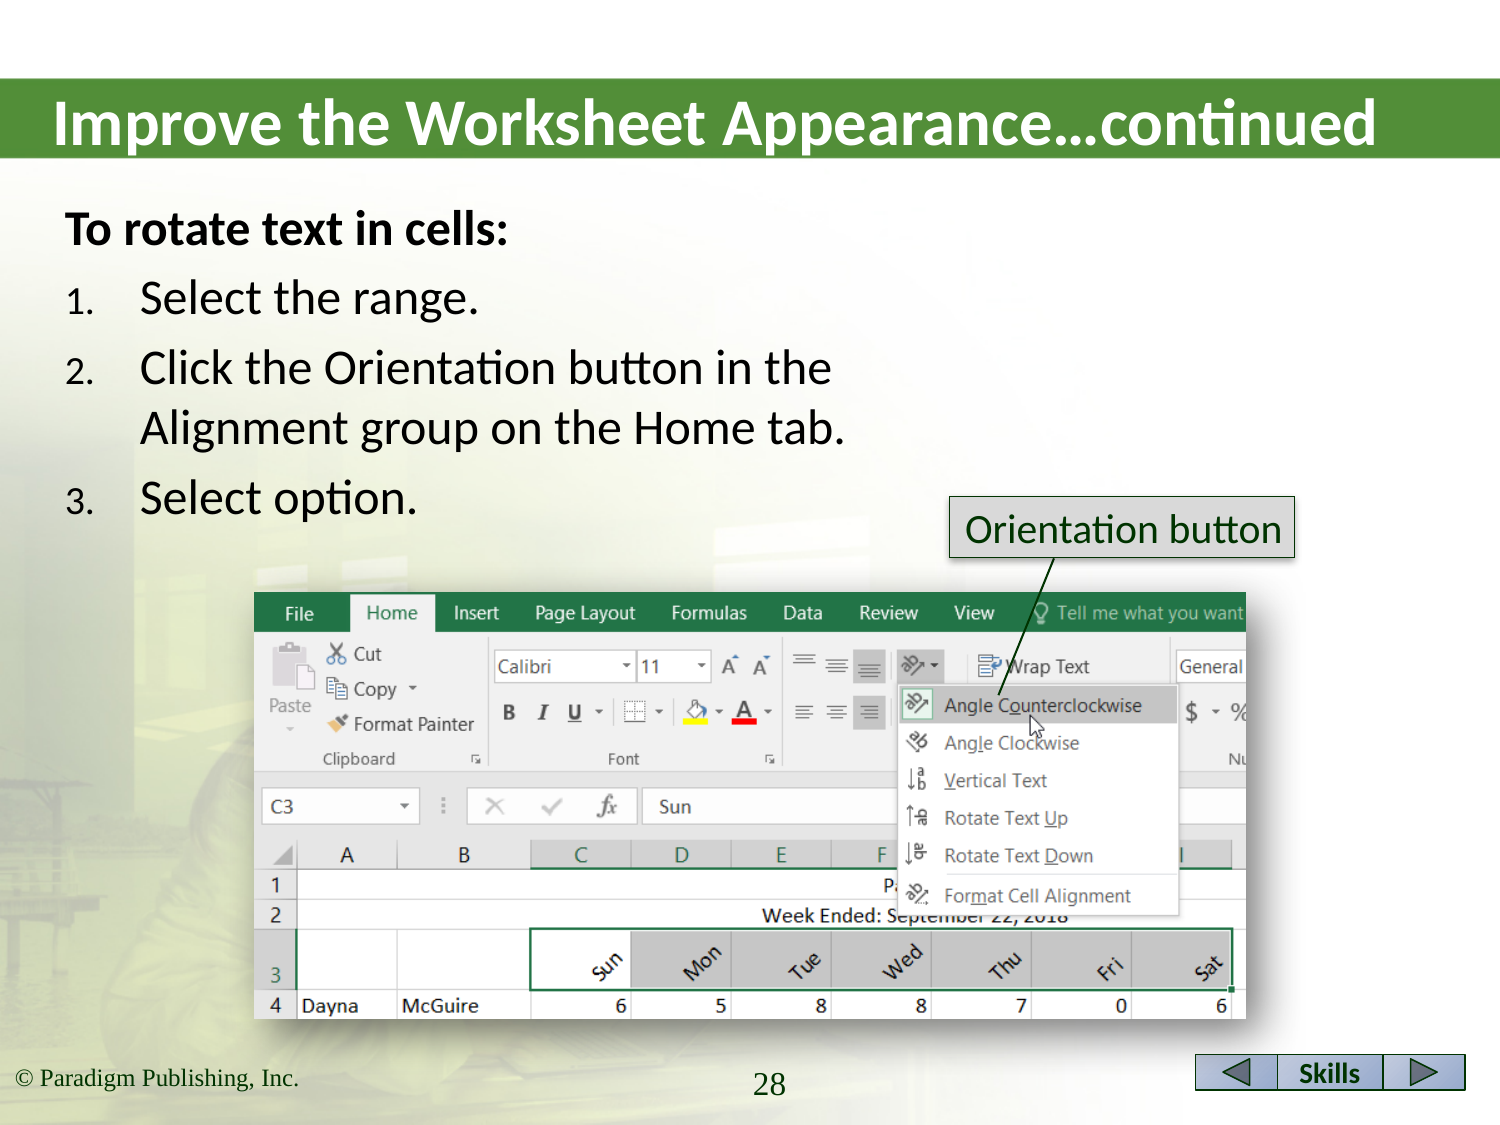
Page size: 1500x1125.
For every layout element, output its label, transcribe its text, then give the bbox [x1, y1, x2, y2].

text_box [998, 558, 1055, 696]
picture [0, 0, 1500, 1125]
title Improve the Worksheet Appearance…continued [37, 71, 1463, 159]
text_box Orientation button [949, 496, 1295, 558]
list To rotate text in cells: Select the range. Click the Orientation button in the Alignment group on the Home tab. Select option. [50, 187, 875, 738]
